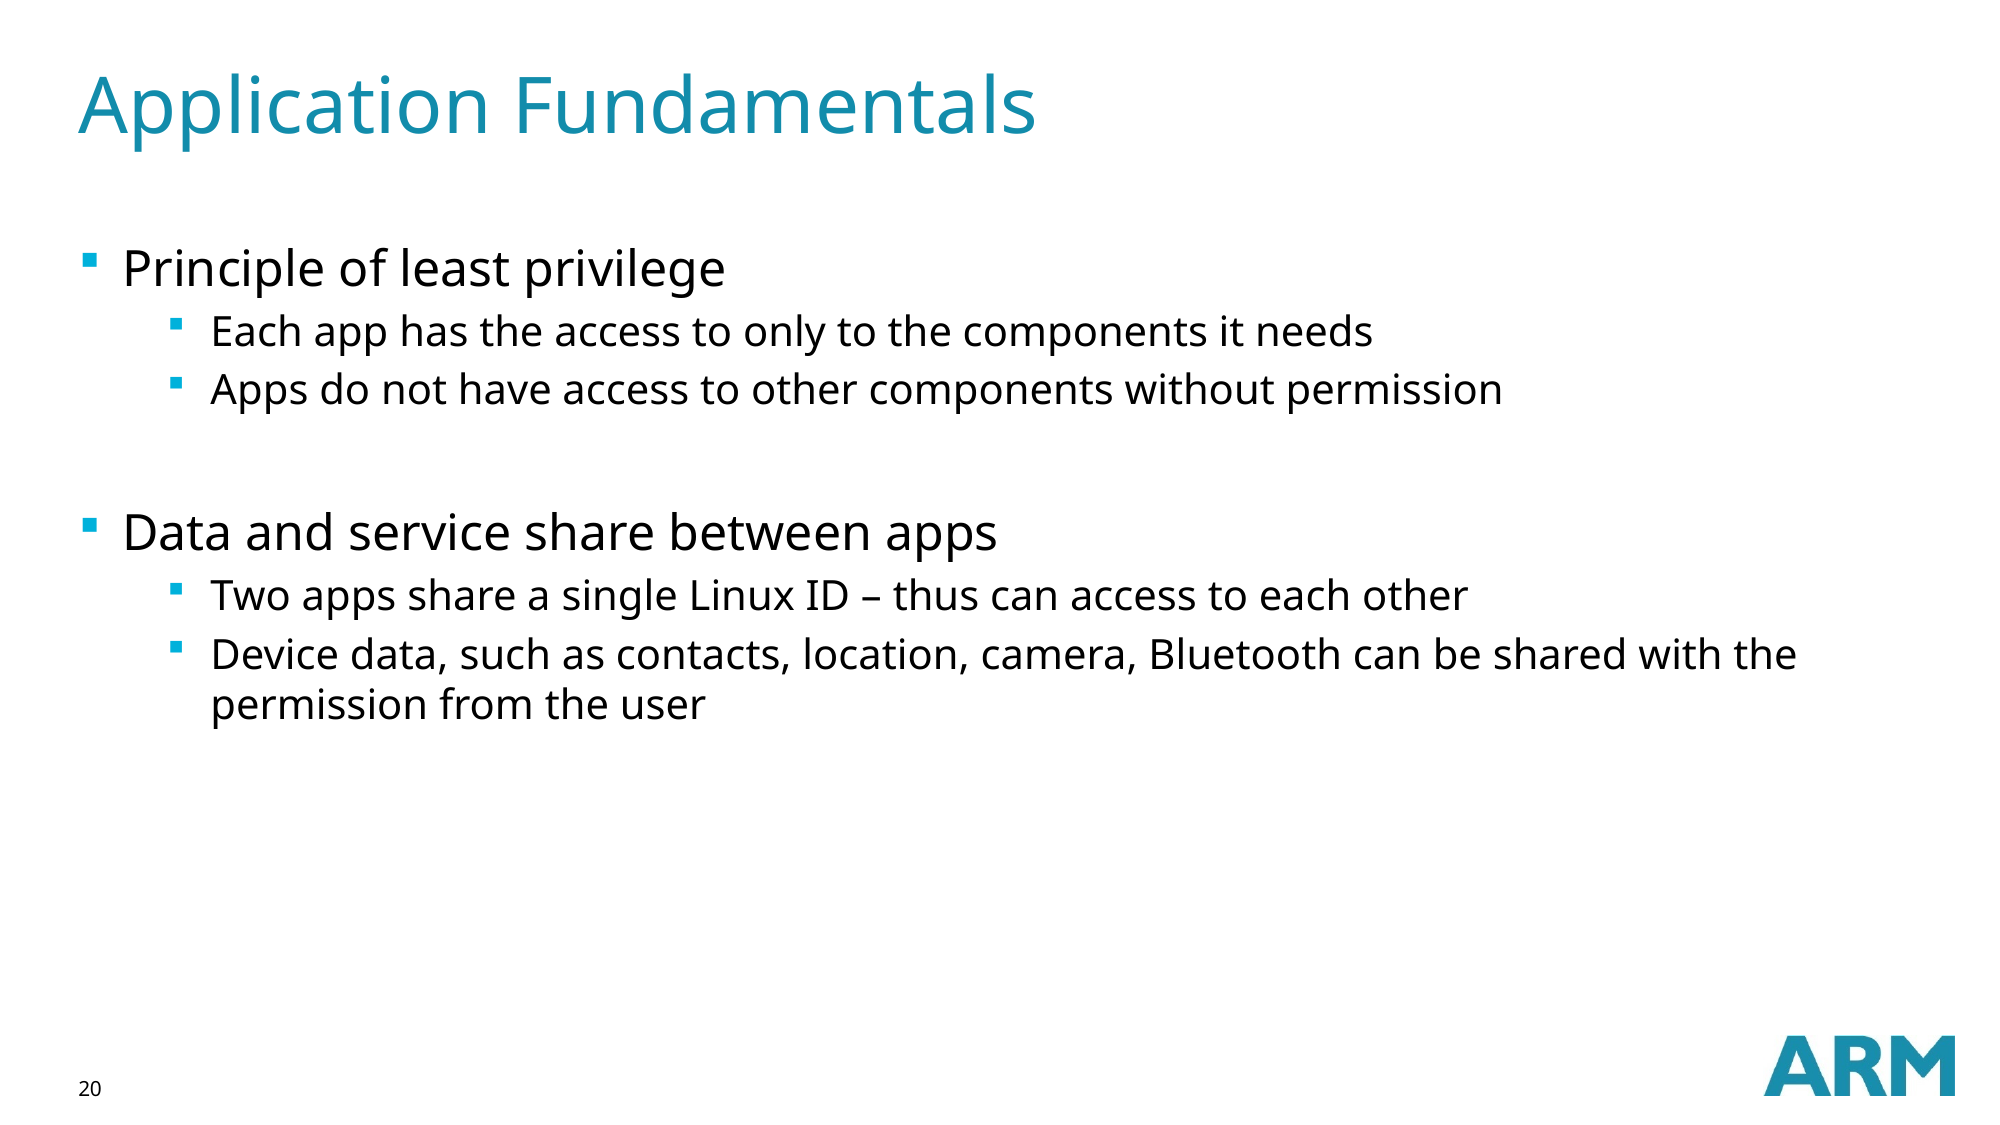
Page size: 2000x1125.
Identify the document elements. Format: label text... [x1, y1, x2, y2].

title Application Fundamentals [78, 55, 1910, 150]
picture [1763, 1035, 1955, 1096]
list Principle of least privilege Each app has the access to only to the components it needs Apps do not have access to other components without permission Data and service share between apps Two apps share a single Linux ID – thus can access to each other Device data, such as contacts, location, camera, Bluetooth can be shared with the permission from the user [78, 236, 1909, 1004]
